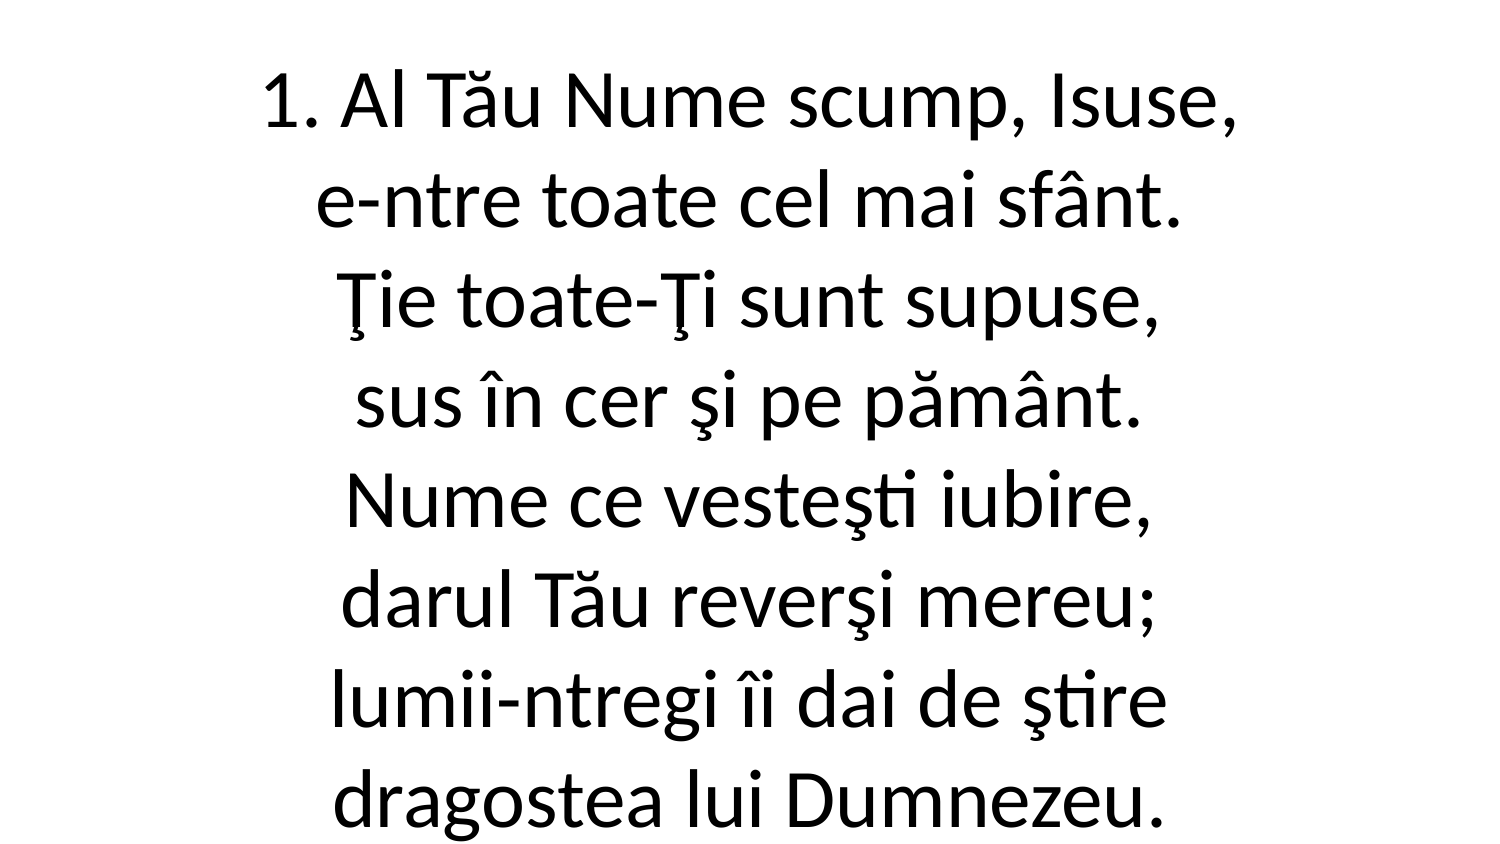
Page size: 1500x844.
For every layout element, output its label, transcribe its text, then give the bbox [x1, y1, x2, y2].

text_box 1. Al Tău Nume scump, Isuse, e-ntre toate cel mai sfânt. Ţie toate-Ţi sunt supuse, sus în cer şi pe pământ. Nume ce vesteşti iubire, darul Tău reverşi mereu; lumii-ntregi îi dai de ştire dragostea lui Dumnezeu. [244, 0, 1256, 844]
